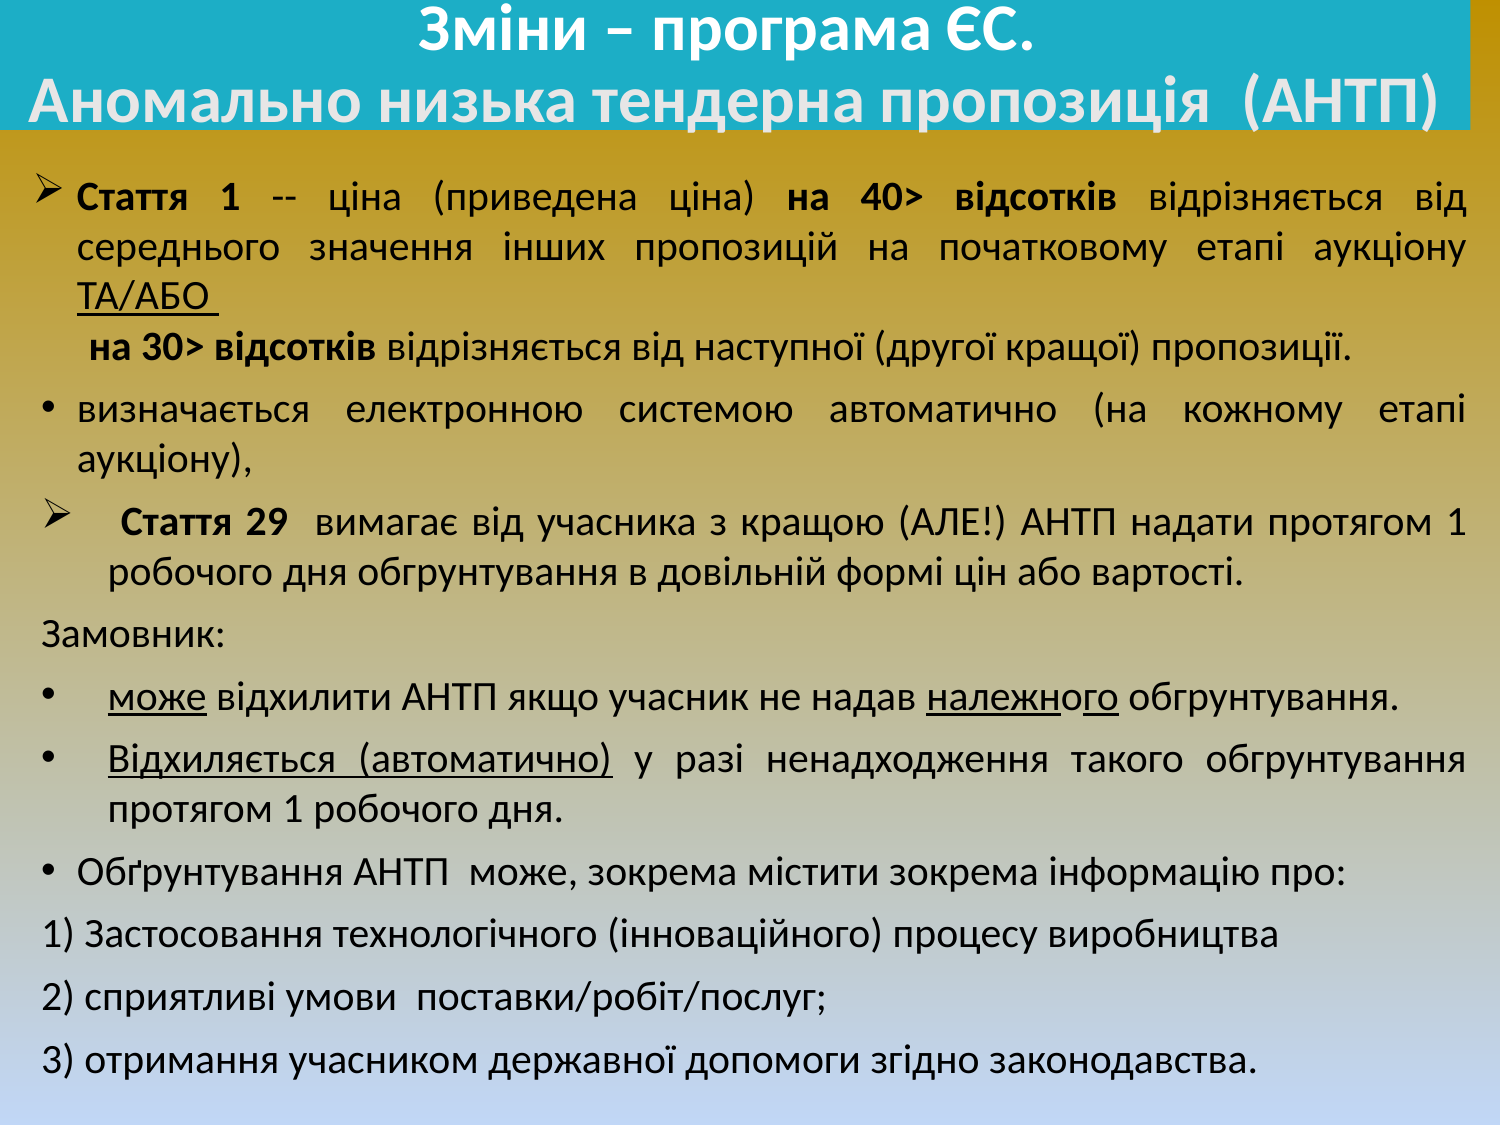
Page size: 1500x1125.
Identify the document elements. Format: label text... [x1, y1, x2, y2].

list Стаття 1 -- ціна (приведена ціна) на 40> відсотків відрізняється від середнього значення інших пропозицій на початковому етапі аукціону ТА/АБО на 30> відсотків відрізняється від наступної (другої кращої) пропозиції. визначається електронною системою автоматично (на кожному етапі аукціону), Стаття 29 вимагає від учасника з кращою (АЛЕ!) АНТП надати протягом 1 робочого дня обгрунтування в довільній формі цін або вартості. Замовник: може відхилити АНТП якщо учасник не надав належного обгрунтування. Відхиляється (автоматично) у разі ненадходження такого обгрунтування протягом 1 робочого дня. Обґрунтування АНТП може, зокрема містити зокрема інформацію про: 1) Застосовання технологічного (інноваційного) процесу виробництва 2) сприятливі умови поставки/робіт/послуг; 3) отримання учасником державної допомоги згідно законодавства. [17, 160, 1483, 1014]
title Зміни – програма ЄС. Аномально низька тендерна пропозиція (АНТП) [0, 0, 1471, 130]
